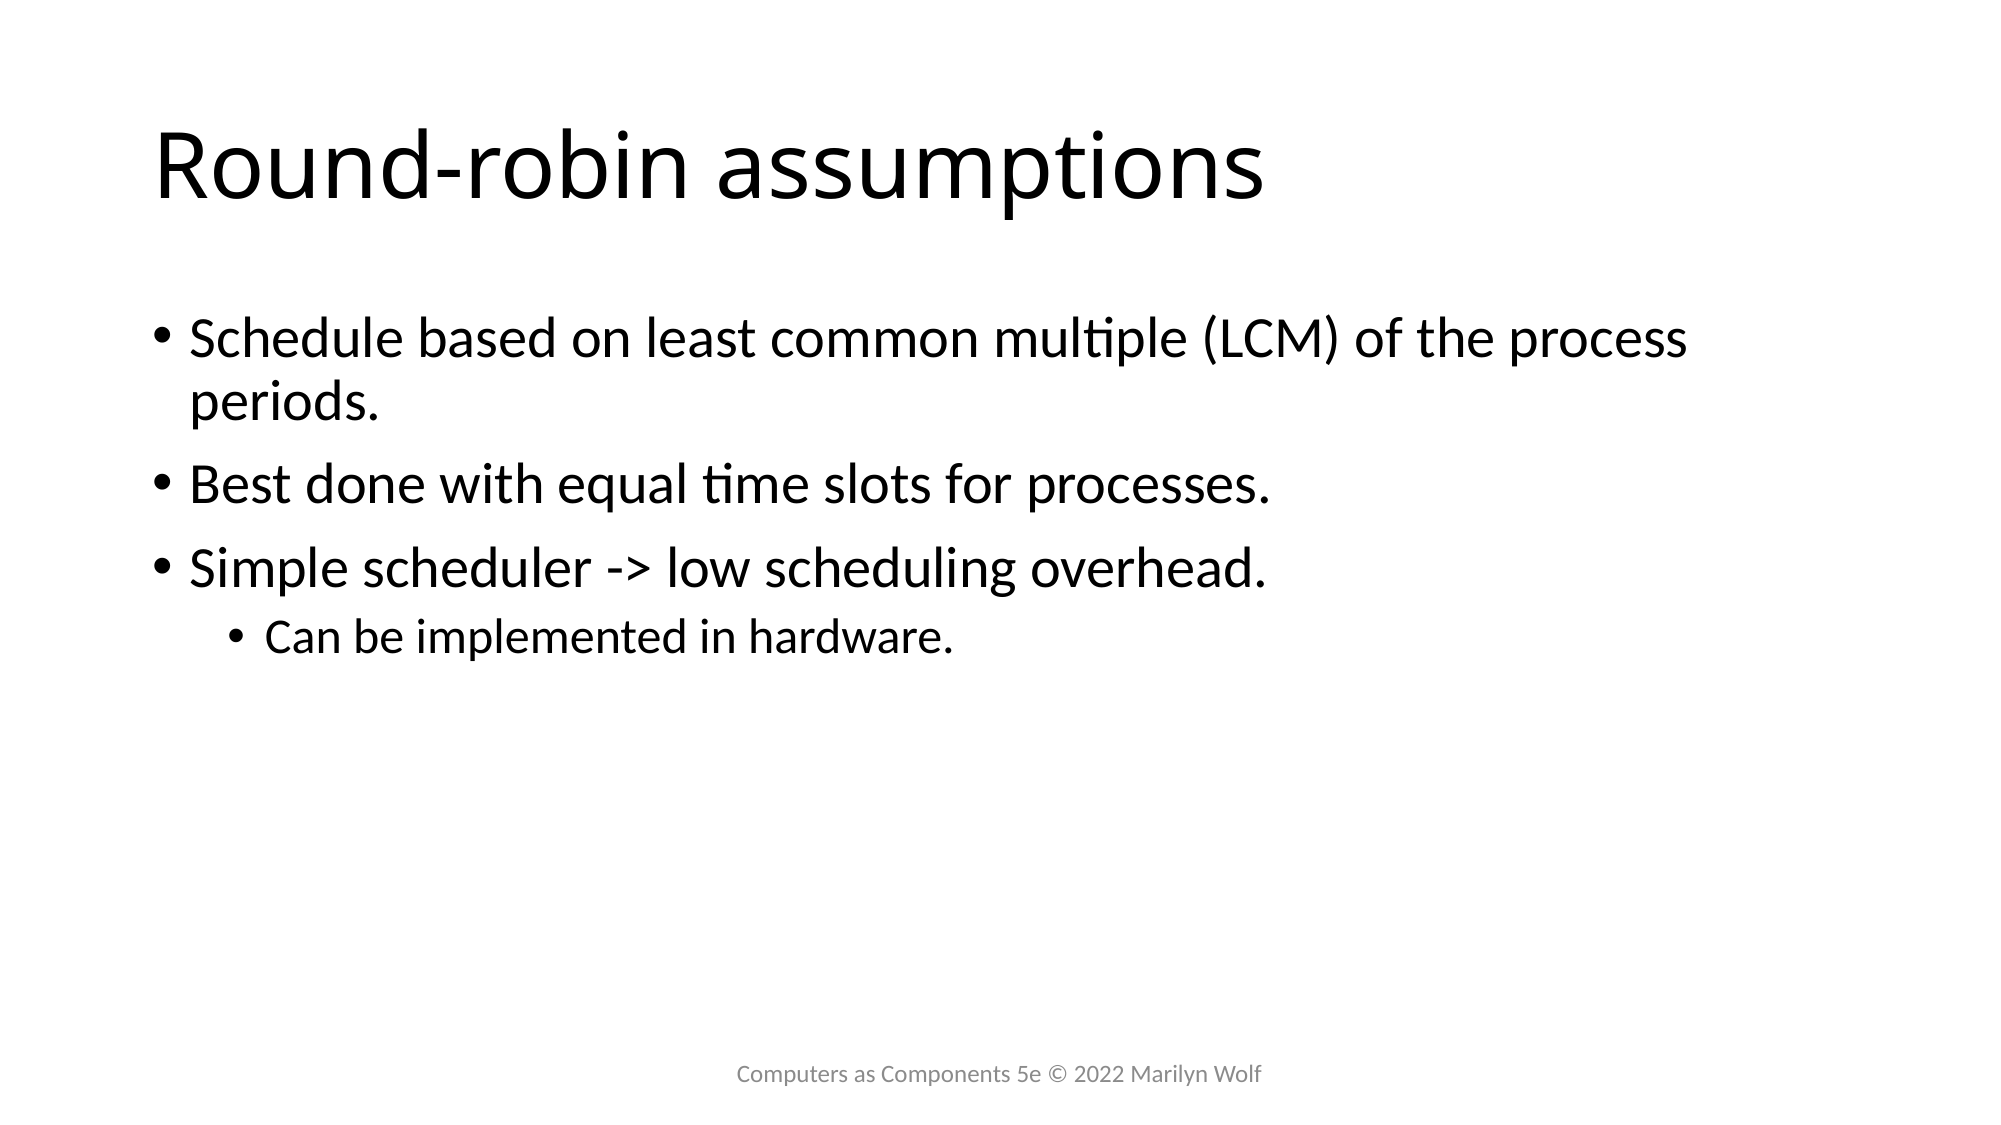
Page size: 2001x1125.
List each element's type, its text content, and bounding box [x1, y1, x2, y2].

footer Computers as Components 5e © 2022 Marilyn Wolf [662, 1042, 1338, 1103]
title Round-robin assumptions [137, 59, 1863, 278]
list Schedule based on least common multiple (LCM) of the process periods. Best done with equal time slots for processes. Simple scheduler -> low scheduling overhead. Can be implemented in hardware. [137, 299, 1863, 1014]
